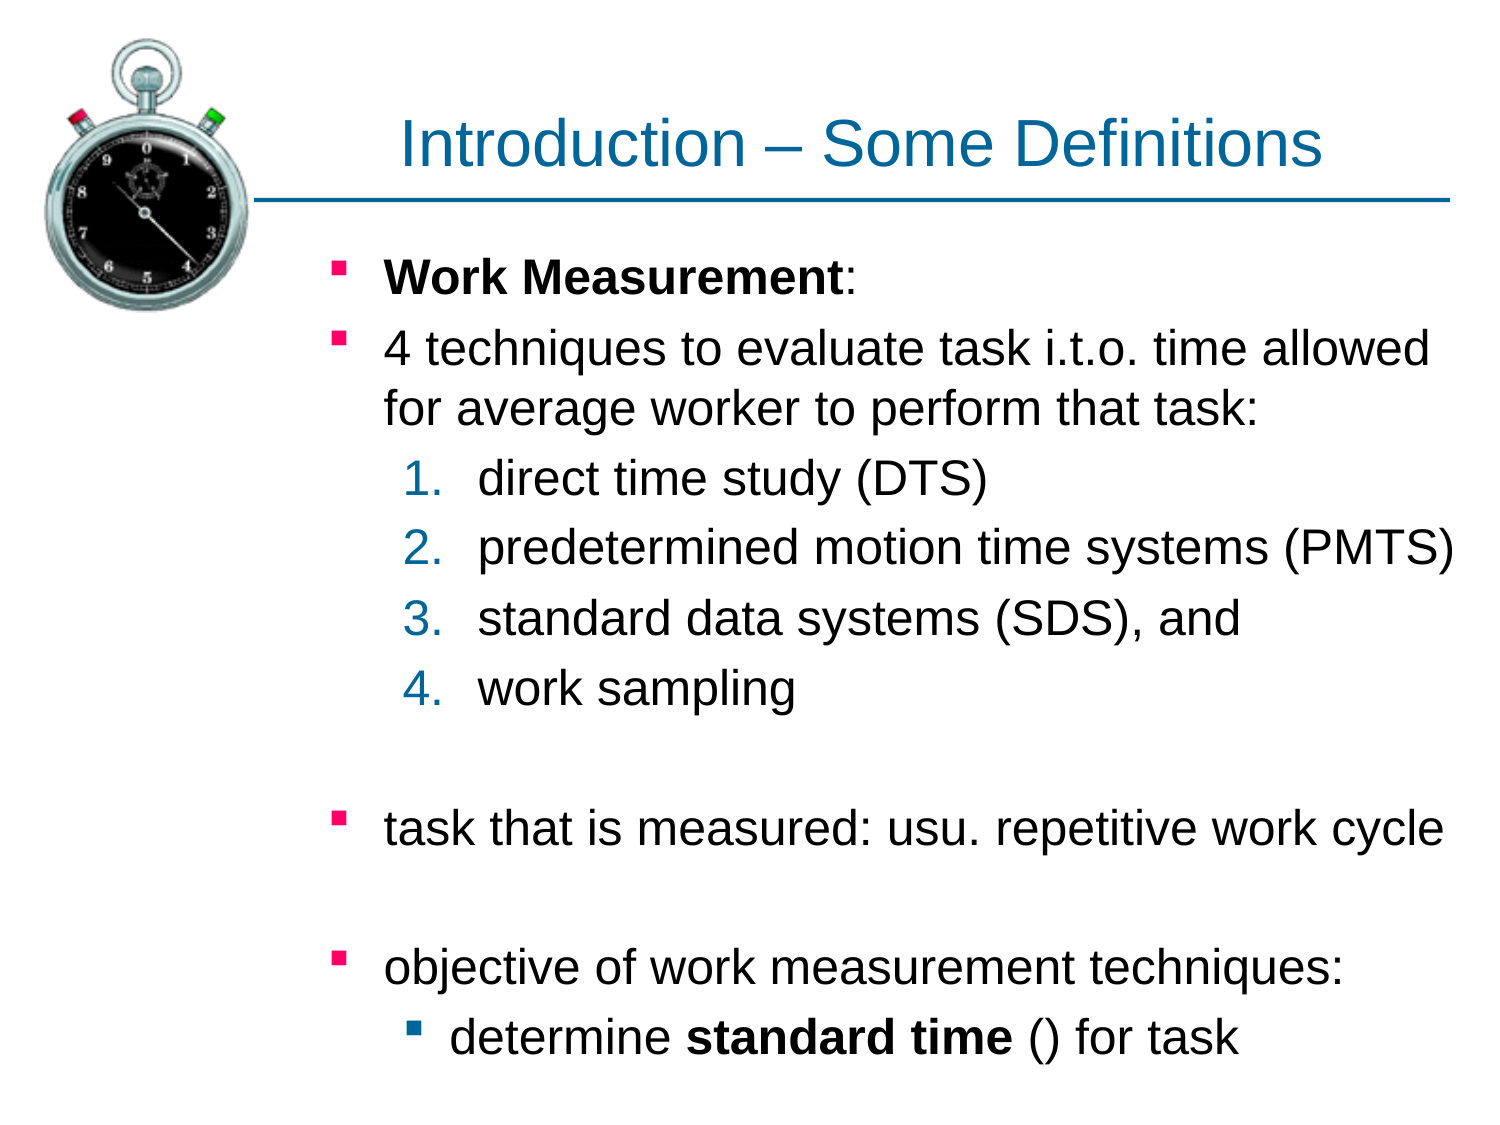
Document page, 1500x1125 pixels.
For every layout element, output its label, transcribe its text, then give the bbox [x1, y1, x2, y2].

picture [37, 37, 254, 313]
title Introduction – Some Definitions [275, 37, 1450, 188]
